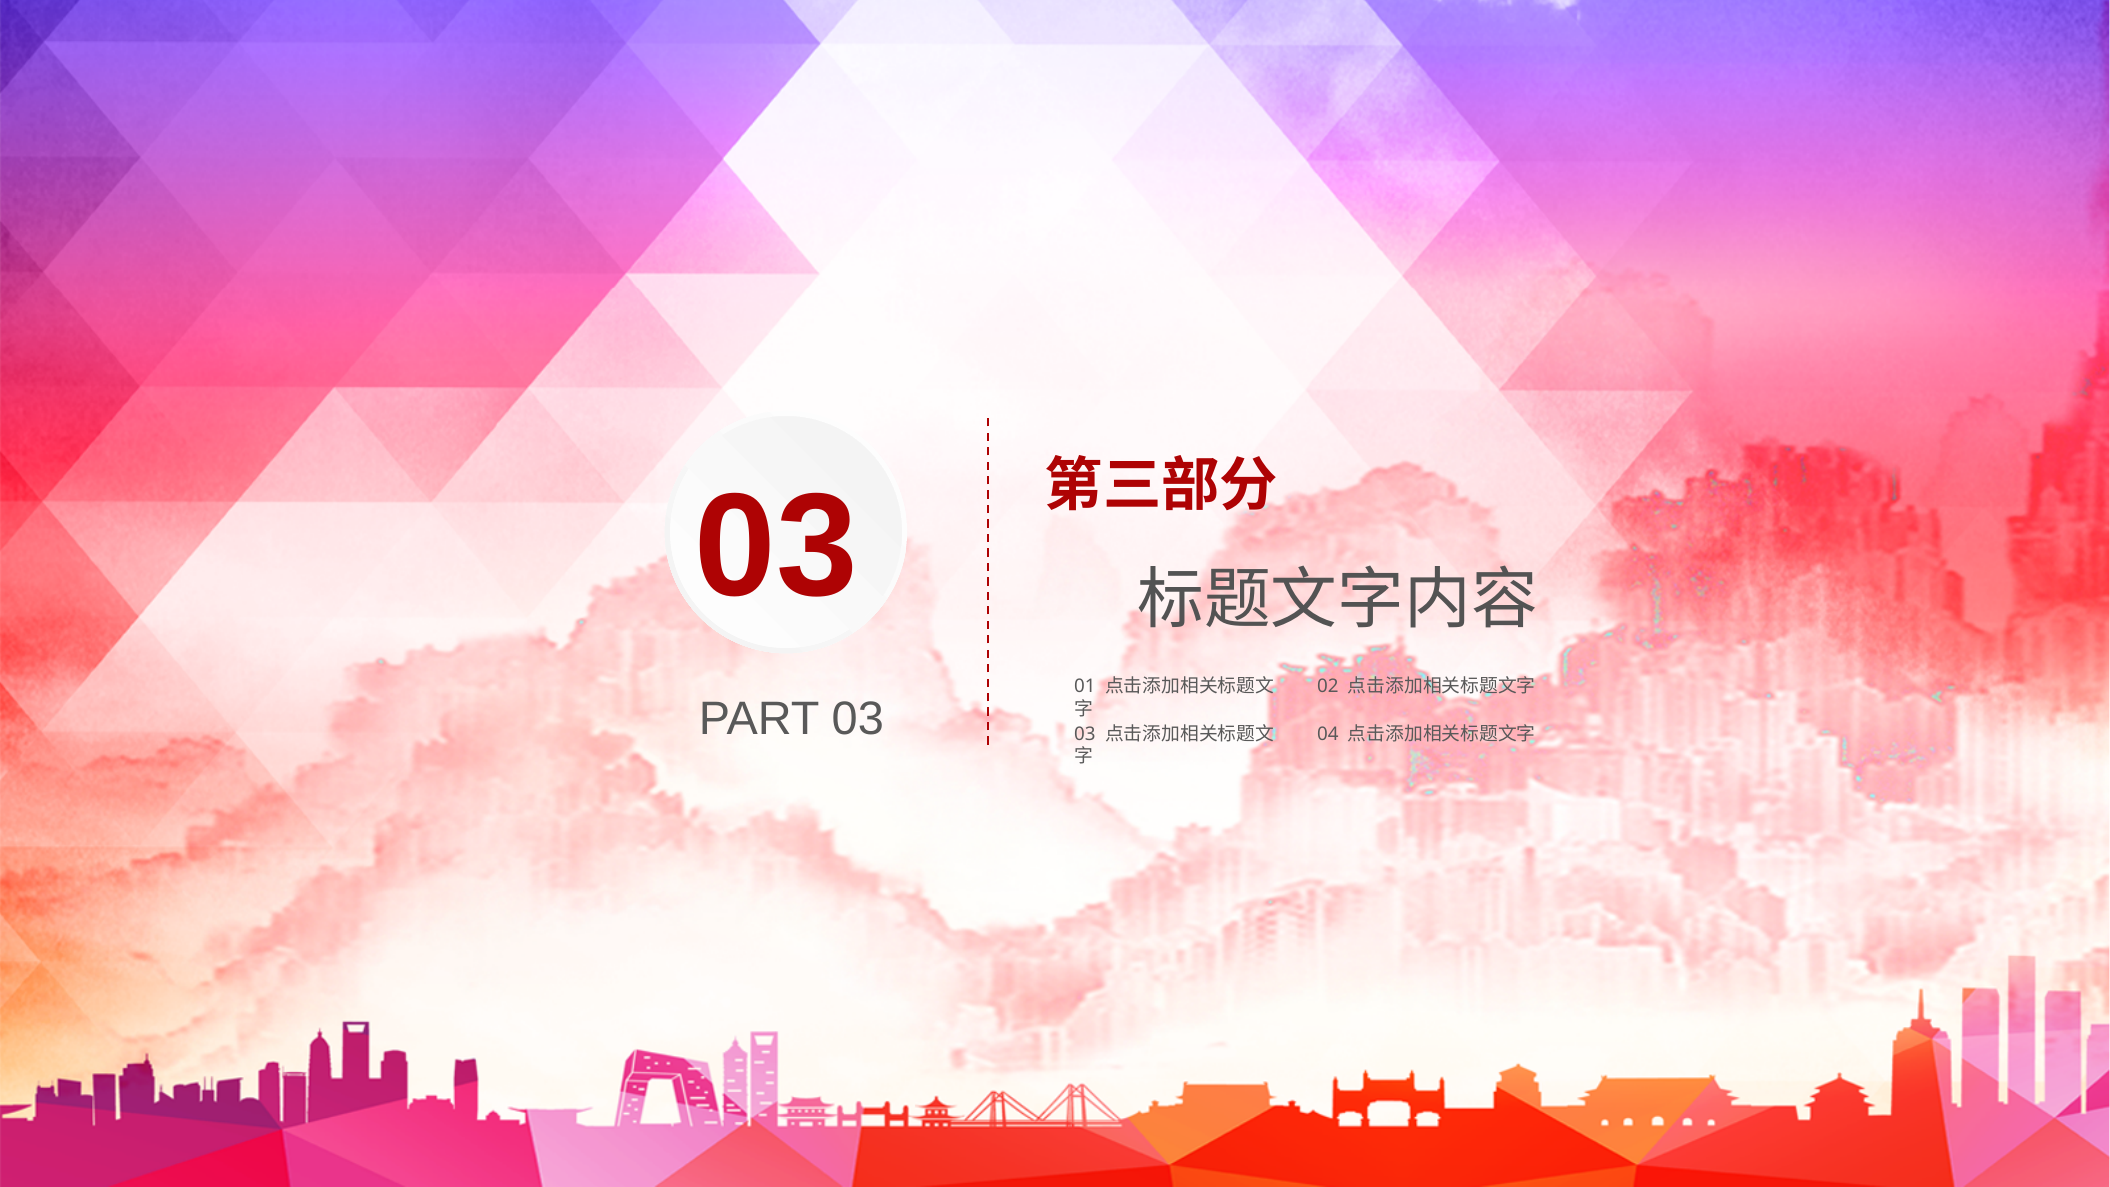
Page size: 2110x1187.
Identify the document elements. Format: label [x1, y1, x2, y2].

text_box [664, 410, 908, 654]
picture [0, 0, 2110, 1187]
